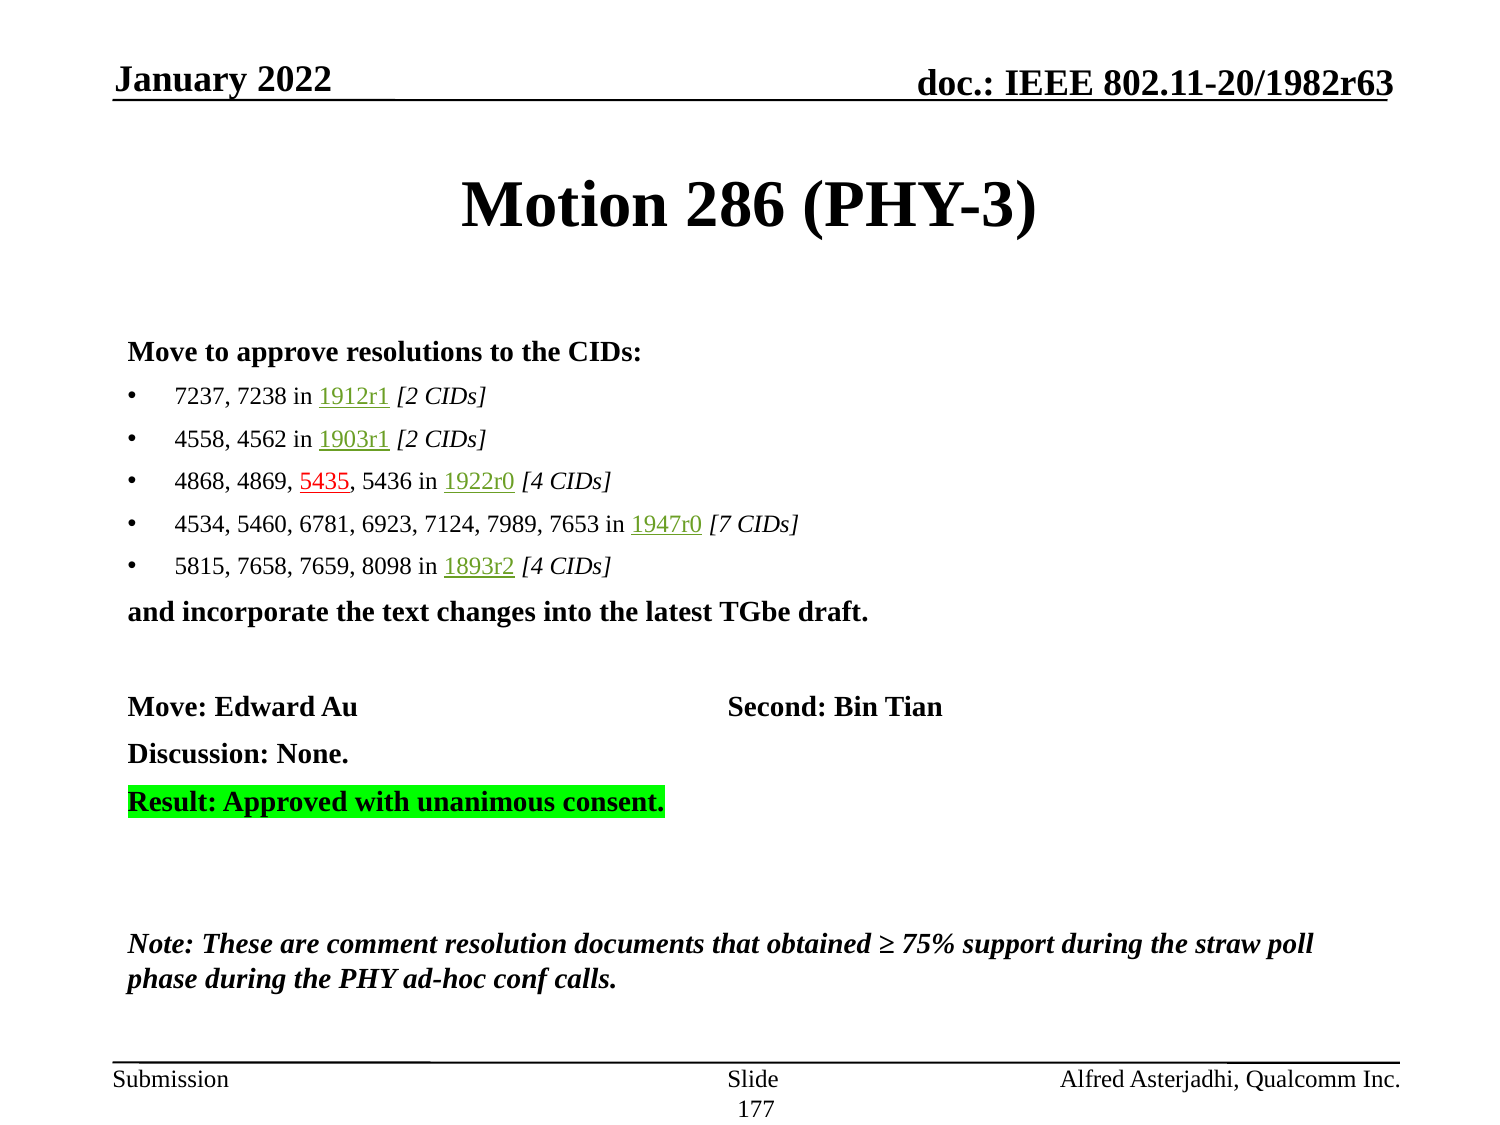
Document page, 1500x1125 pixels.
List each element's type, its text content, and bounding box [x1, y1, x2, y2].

footer Alfred Asterjadhi, Qualcomm Inc. [878, 1061, 1402, 1093]
list Move to approve resolutions to the CIDs: 7237, 7238 in 1912r1 [2 CIDs] 4558, 4562 in 1903r1 [2 CIDs] 4868, 4869, 5435, 5436 in 1922r0 [4 CIDs] 4534, 5460, 6781, 6923, 7124, 7989, 7653 in 1947r0 [7 CIDs] 5815, 7658, 7659, 8098 in 1893r2 [4 CIDs] and incorporate the text changes into the latest TGbe draft. Move: Edward Au Second: Bin Tian Discussion: None. Result: Approved with unanimous consent. Note: These are comment resolution documents that obtained ≥ 75% support during the straw poll phase during the PHY ad-hoc conf calls. [112, 324, 1388, 1063]
title Motion 286 (PHY-3) [112, 112, 1388, 288]
slide_number Slide 177 [712, 1061, 800, 1123]
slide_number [114, 54, 423, 100]
